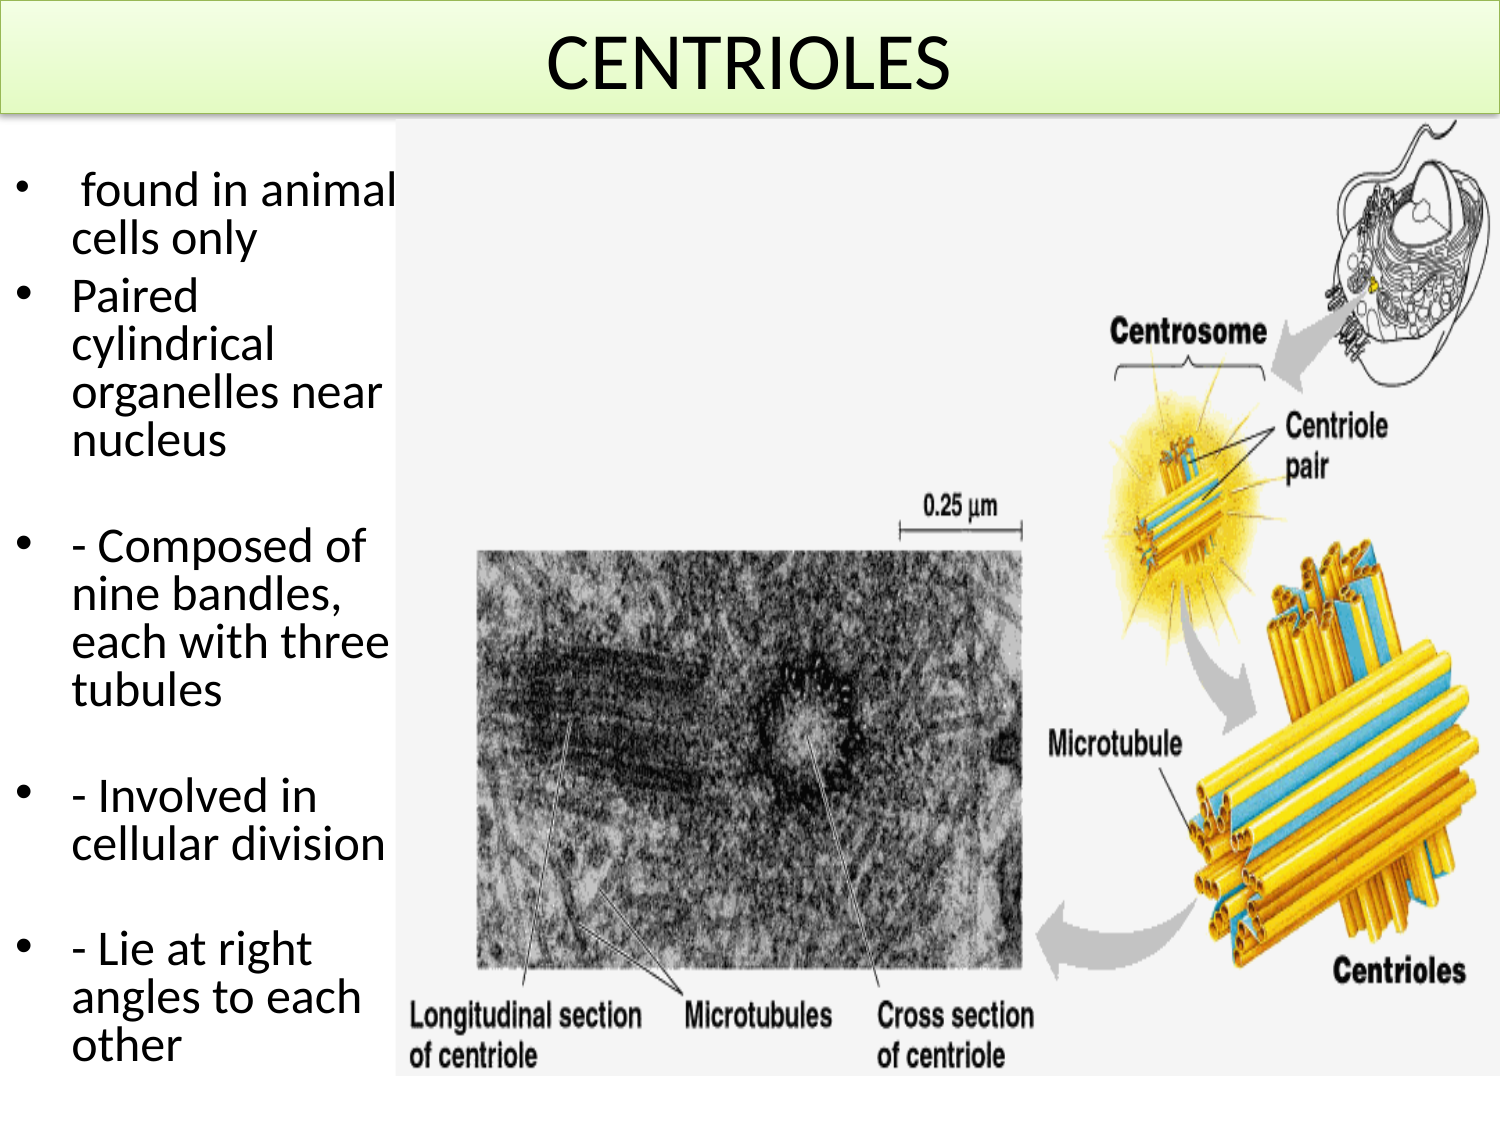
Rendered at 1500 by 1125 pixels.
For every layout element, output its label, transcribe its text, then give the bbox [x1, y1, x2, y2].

picture [395, 119, 1500, 1076]
title CENTRIOLES [0, 0, 1500, 114]
list found in animal cells only Paired cylindrical organelles near nucleus - Composed of nine bandles, each with three tubules - Involved in cellular division - Lie at right angles to each other [0, 160, 420, 1125]
